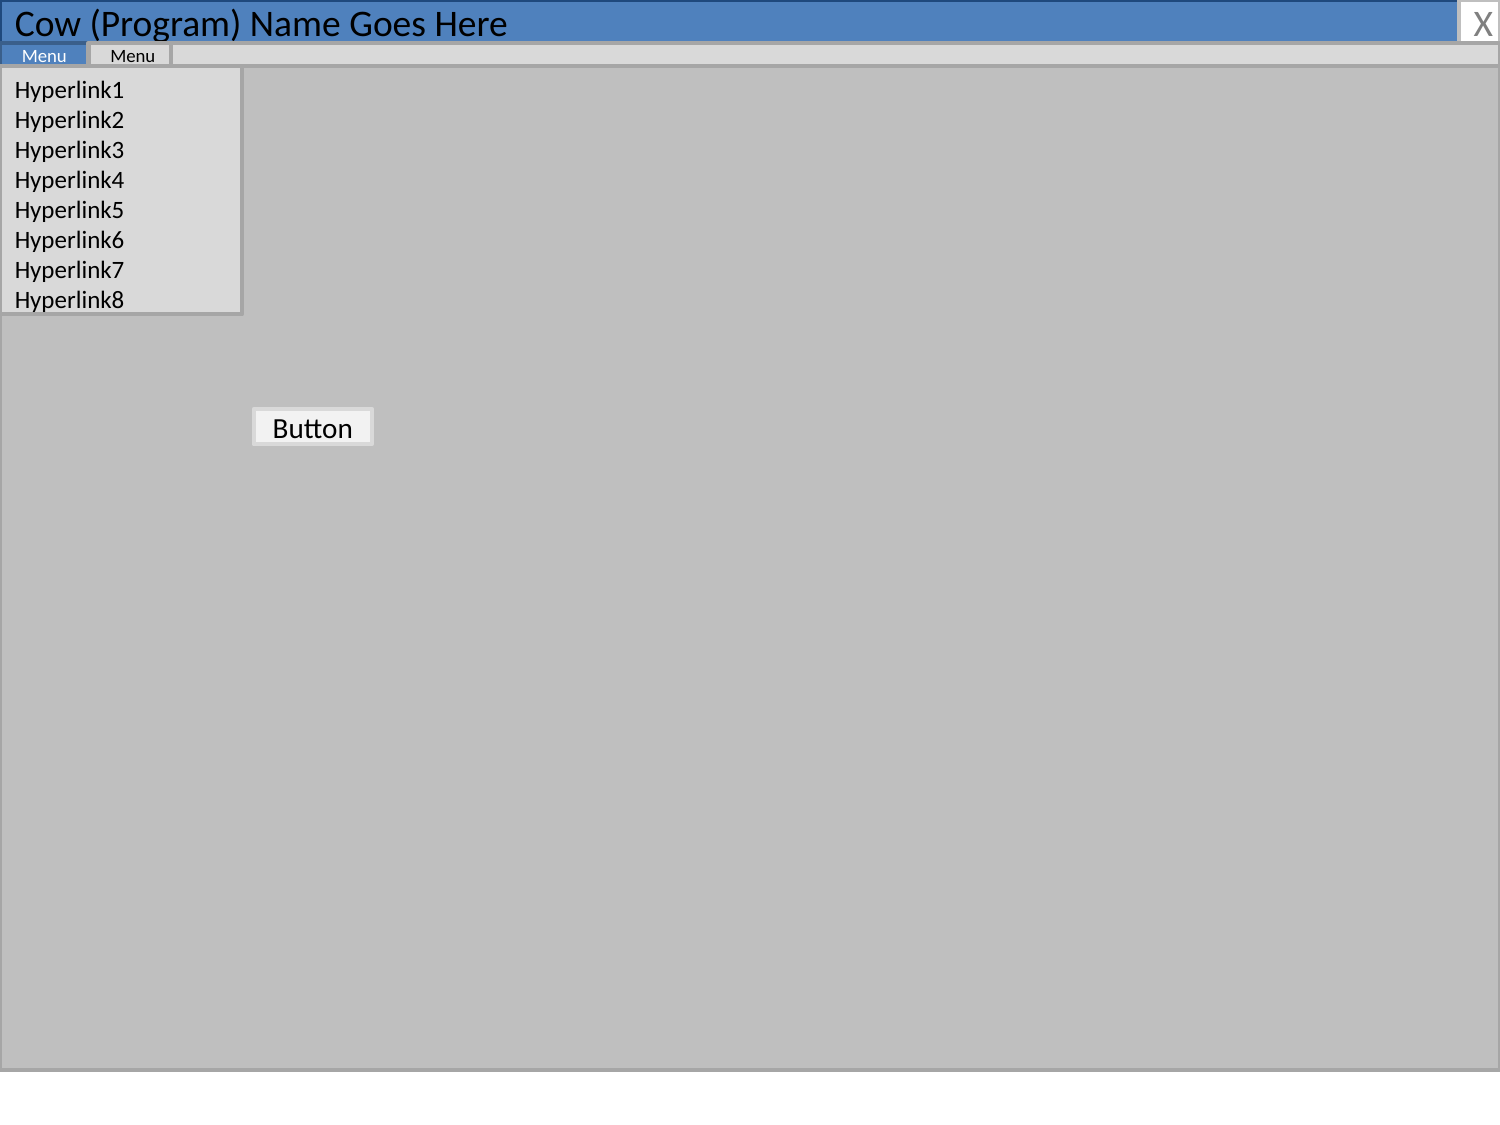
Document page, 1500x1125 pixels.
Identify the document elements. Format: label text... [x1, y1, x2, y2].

text_box Button [252, 407, 374, 446]
text_box X [1457, 0, 1500, 41]
text_box Hyperlink1 Hyperlink2 Hyperlink3 Hyperlink4 Hyperlink5 Hyperlink6 Hyperlink7 Hyperlink8 [0, 64, 244, 316]
text_box [0, 68, 1500, 1072]
text_box Menu [0, 41, 86, 64]
text_box Menu [86, 41, 169, 64]
text_box [169, 41, 1500, 68]
text_box Cow (Program) Name Goes Here [0, 0, 1457, 41]
